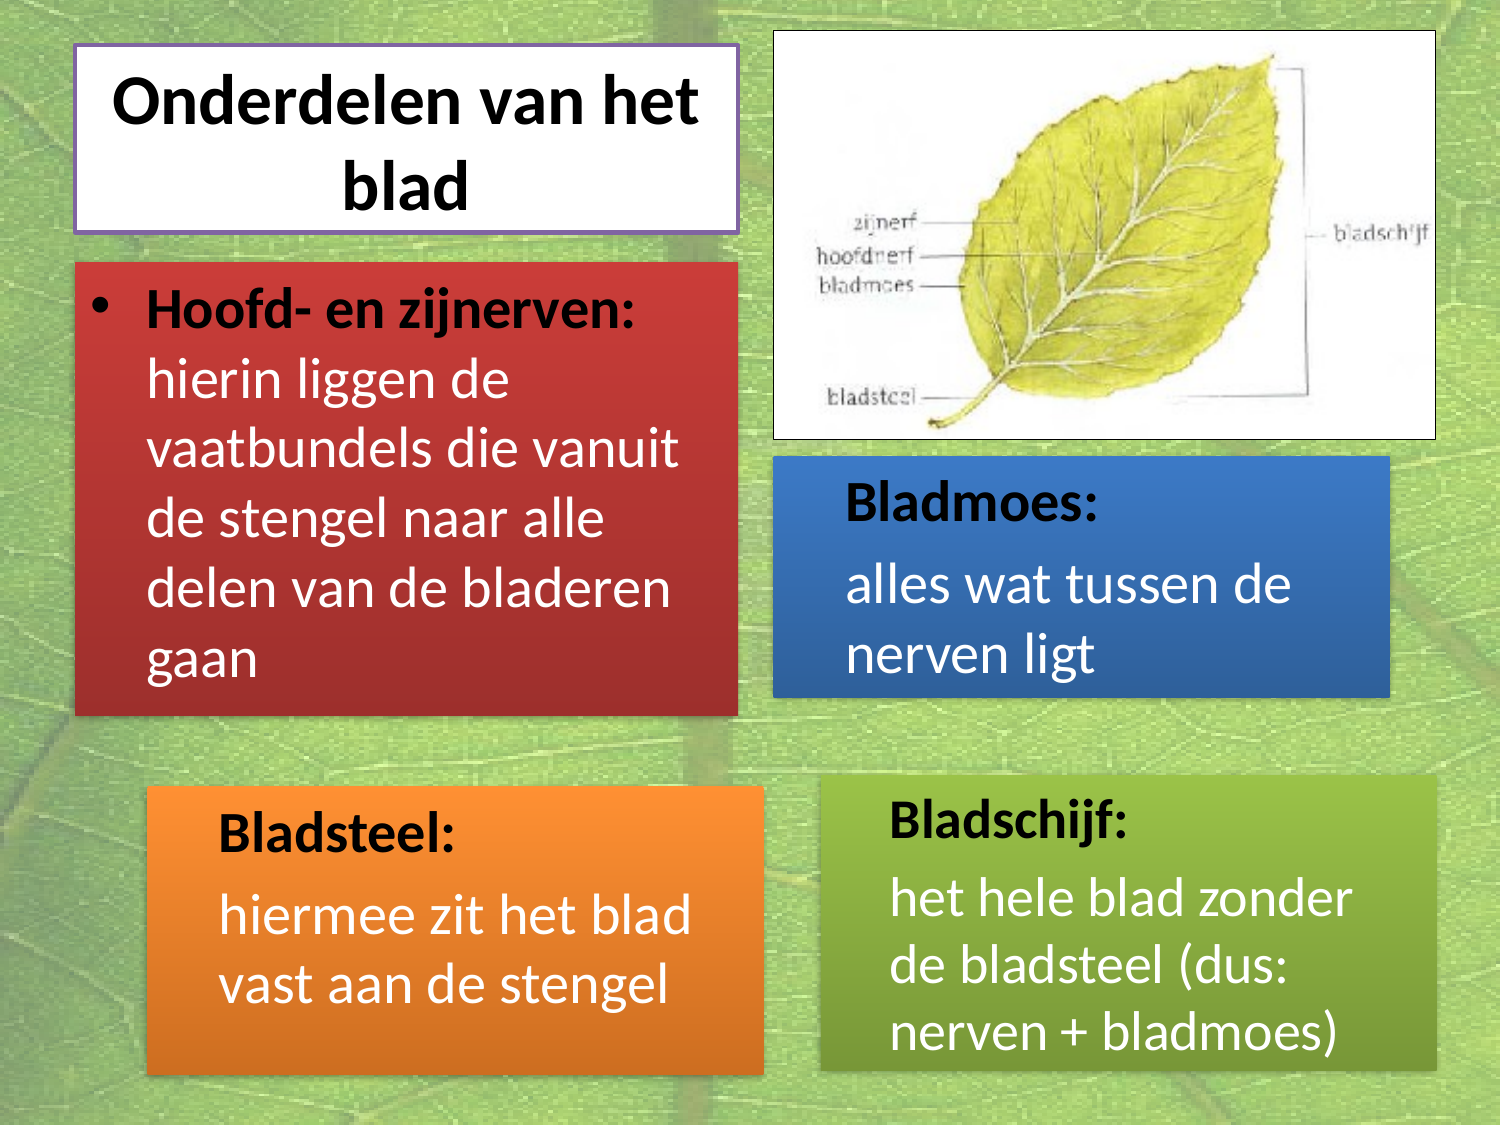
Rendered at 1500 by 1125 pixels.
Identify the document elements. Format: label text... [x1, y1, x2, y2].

text_box Bladschijf: het hele blad zonder de bladsteel (dus: nerven + bladmoes) [820, 775, 1437, 1071]
picture [773, 30, 1436, 440]
title Onderdelen van het blad [73, 43, 740, 235]
text_box Bladsteel: hiermee zit het blad vast aan de stengel [147, 786, 764, 1075]
list Bladmoes: alles wat tussen de nerven ligt [773, 456, 1390, 698]
list Hoofd- en zijnerven: hierin liggen de vaatbundels die vanuit de stengel naar alle delen van de bladeren gaan [75, 262, 739, 716]
